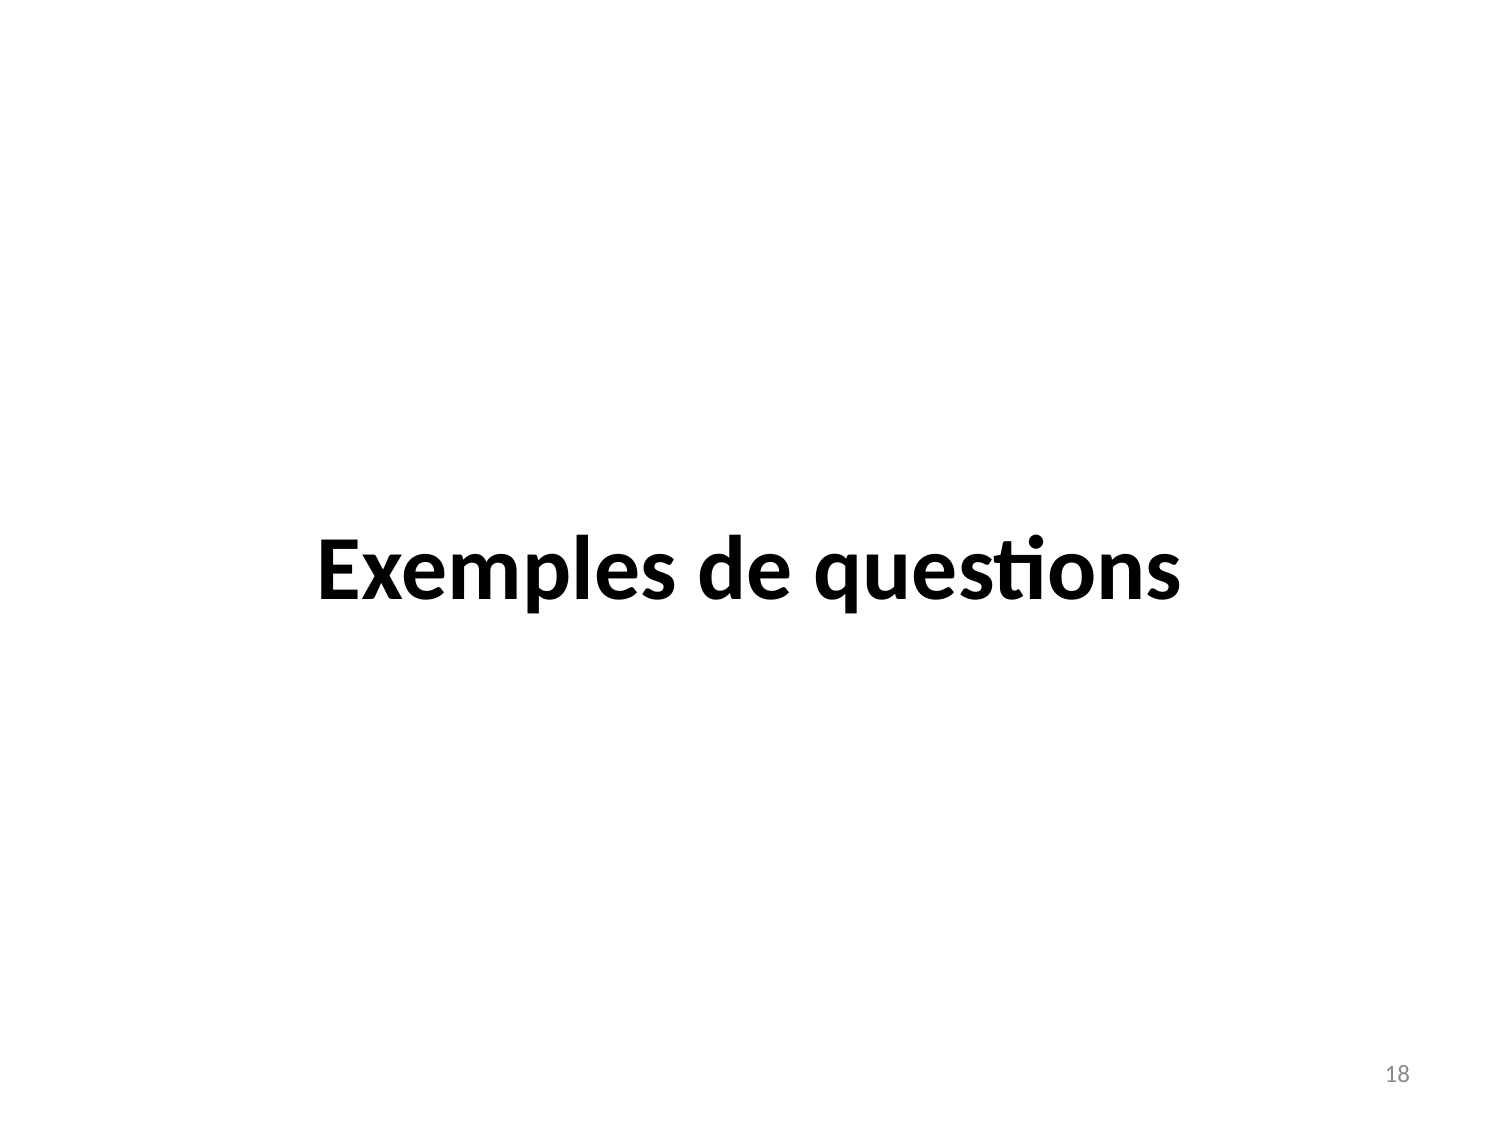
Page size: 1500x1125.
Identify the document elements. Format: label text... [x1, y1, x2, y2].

title Exemples de questions [75, 468, 1425, 657]
slide_number 18 [1074, 1042, 1425, 1103]
